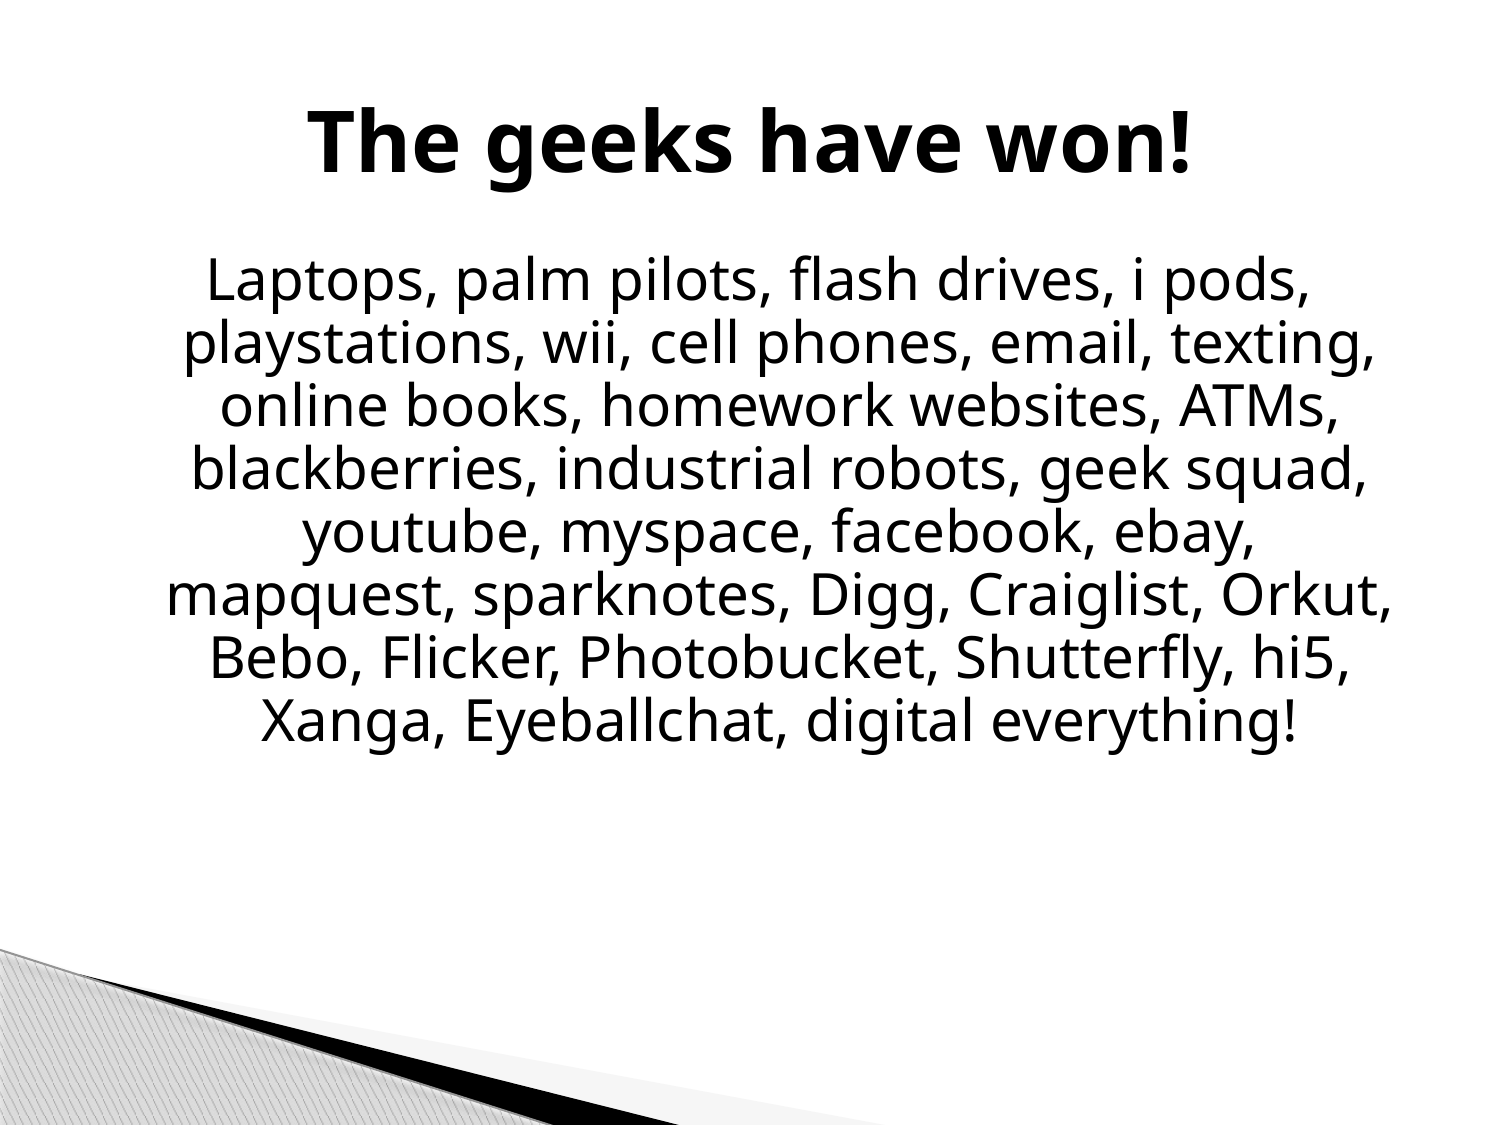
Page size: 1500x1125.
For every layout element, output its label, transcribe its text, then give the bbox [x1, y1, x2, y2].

list Laptops, palm pilots, flash drives, i pods, playstations, wii, cell phones, email, texting, online books, homework websites, ATMs, blackberries, industrial robots, geek squad, youtube, myspace, facebook, ebay, mapquest, sparknotes, Digg, Craiglist, Orkut, Bebo, Flicker, Photobucket, Shutterfly, hi5, Xanga, Eyeballchat, digital everything! [75, 243, 1425, 986]
title The geeks have won! [75, 45, 1425, 233]
